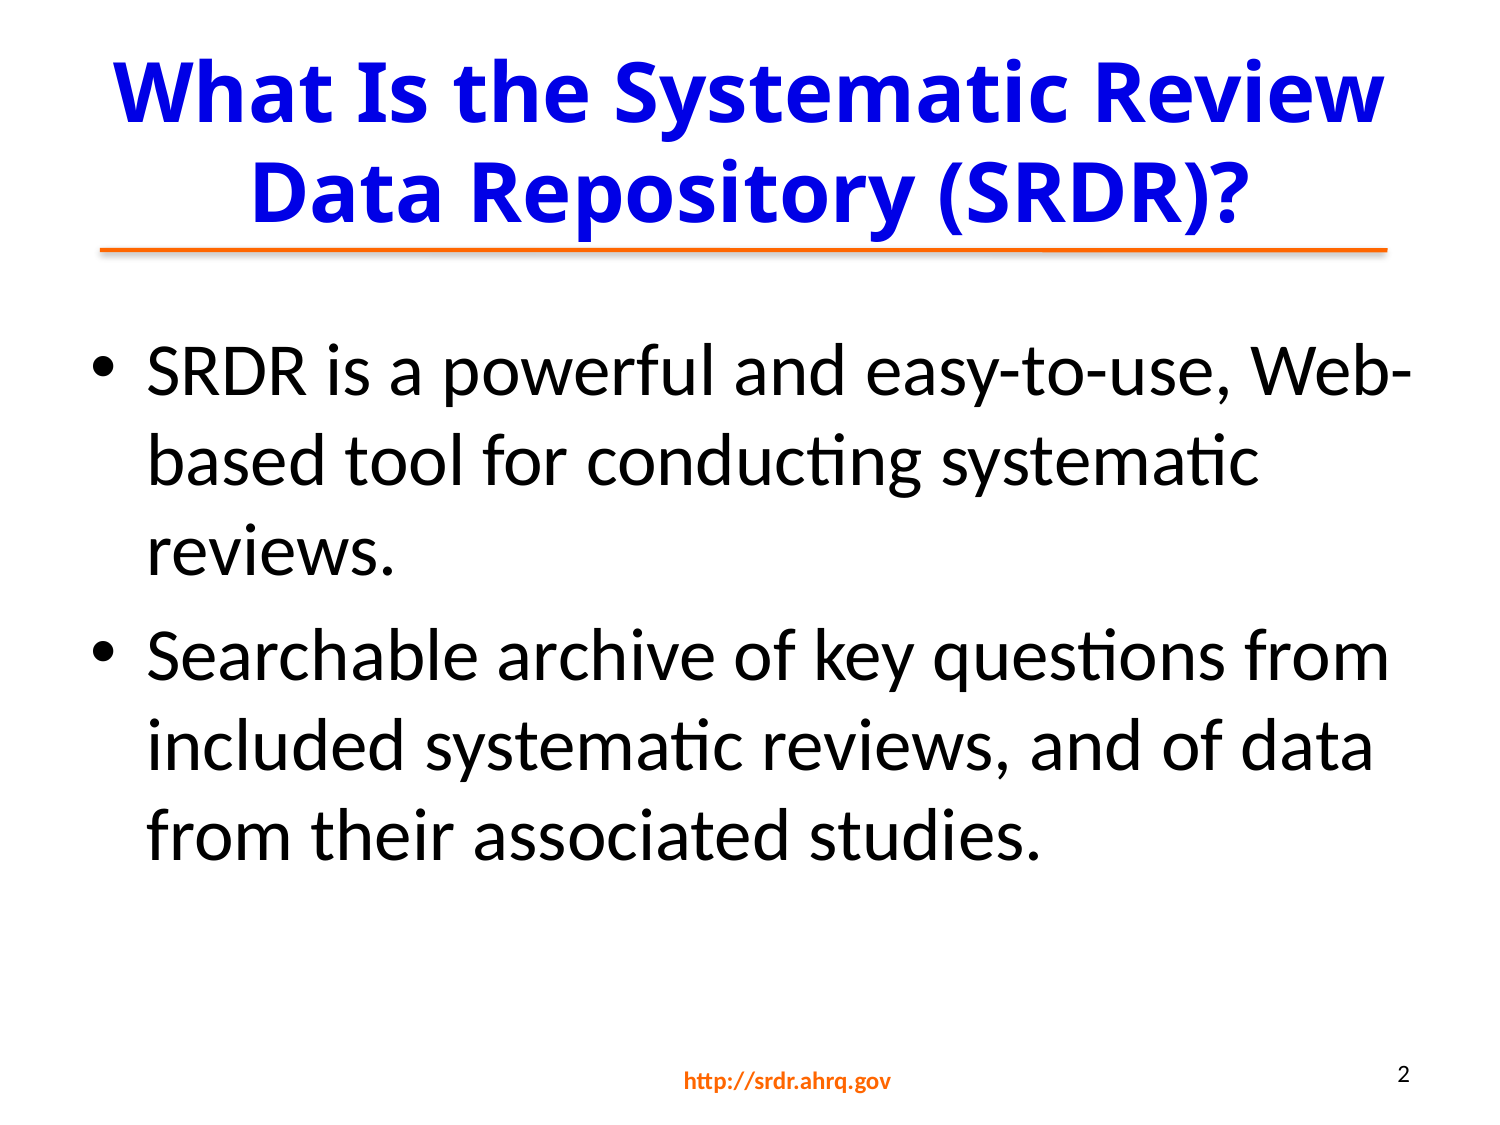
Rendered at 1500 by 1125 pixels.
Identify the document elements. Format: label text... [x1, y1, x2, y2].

slide_number 2 [1074, 1042, 1425, 1103]
title What Is the Systematic Review Data Repository (SRDR)? [75, 45, 1425, 233]
list SRDR is a powerful and easy-to-use, Web-based tool for conducting systematic reviews. Searchable archive of key questions from included systematic reviews, and of data from their associated studies. [75, 312, 1450, 1013]
footer http://srdr.ahrq.gov [549, 1050, 1025, 1110]
